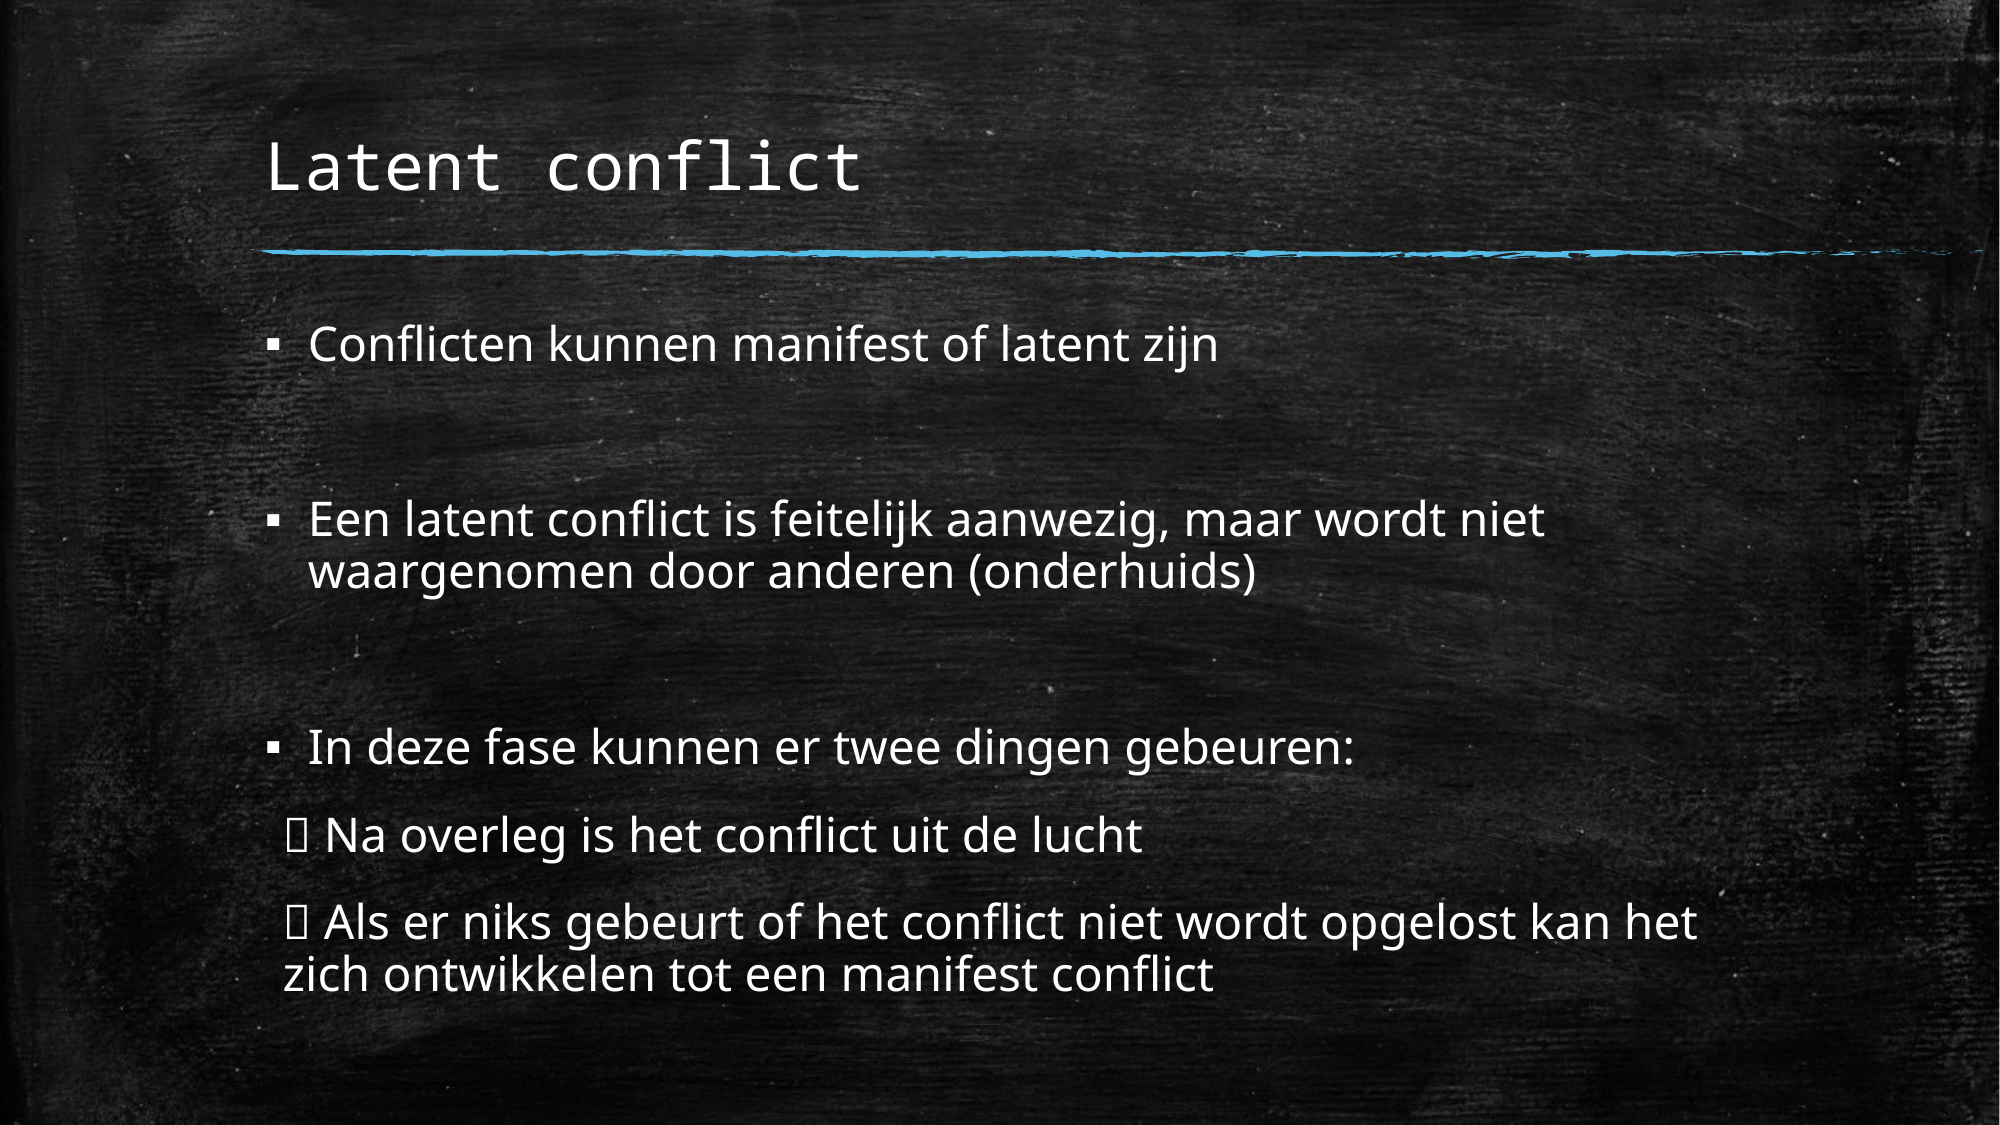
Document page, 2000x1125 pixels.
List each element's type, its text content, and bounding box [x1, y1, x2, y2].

title Latent conflict [249, 45, 1750, 213]
list Conflicten kunnen manifest of latent zijn Een latent conflict is feitelijk aanwezig, maar wordt niet waargenomen door anderen (onderhuids) In deze fase kunnen er twee dingen gebeuren:  Na overleg is het conflict uit de lucht  Als er niks gebeurt of het conflict niet wordt opgelost kan het zich ontwikkelen tot een manifest conflict [249, 312, 1750, 1013]
